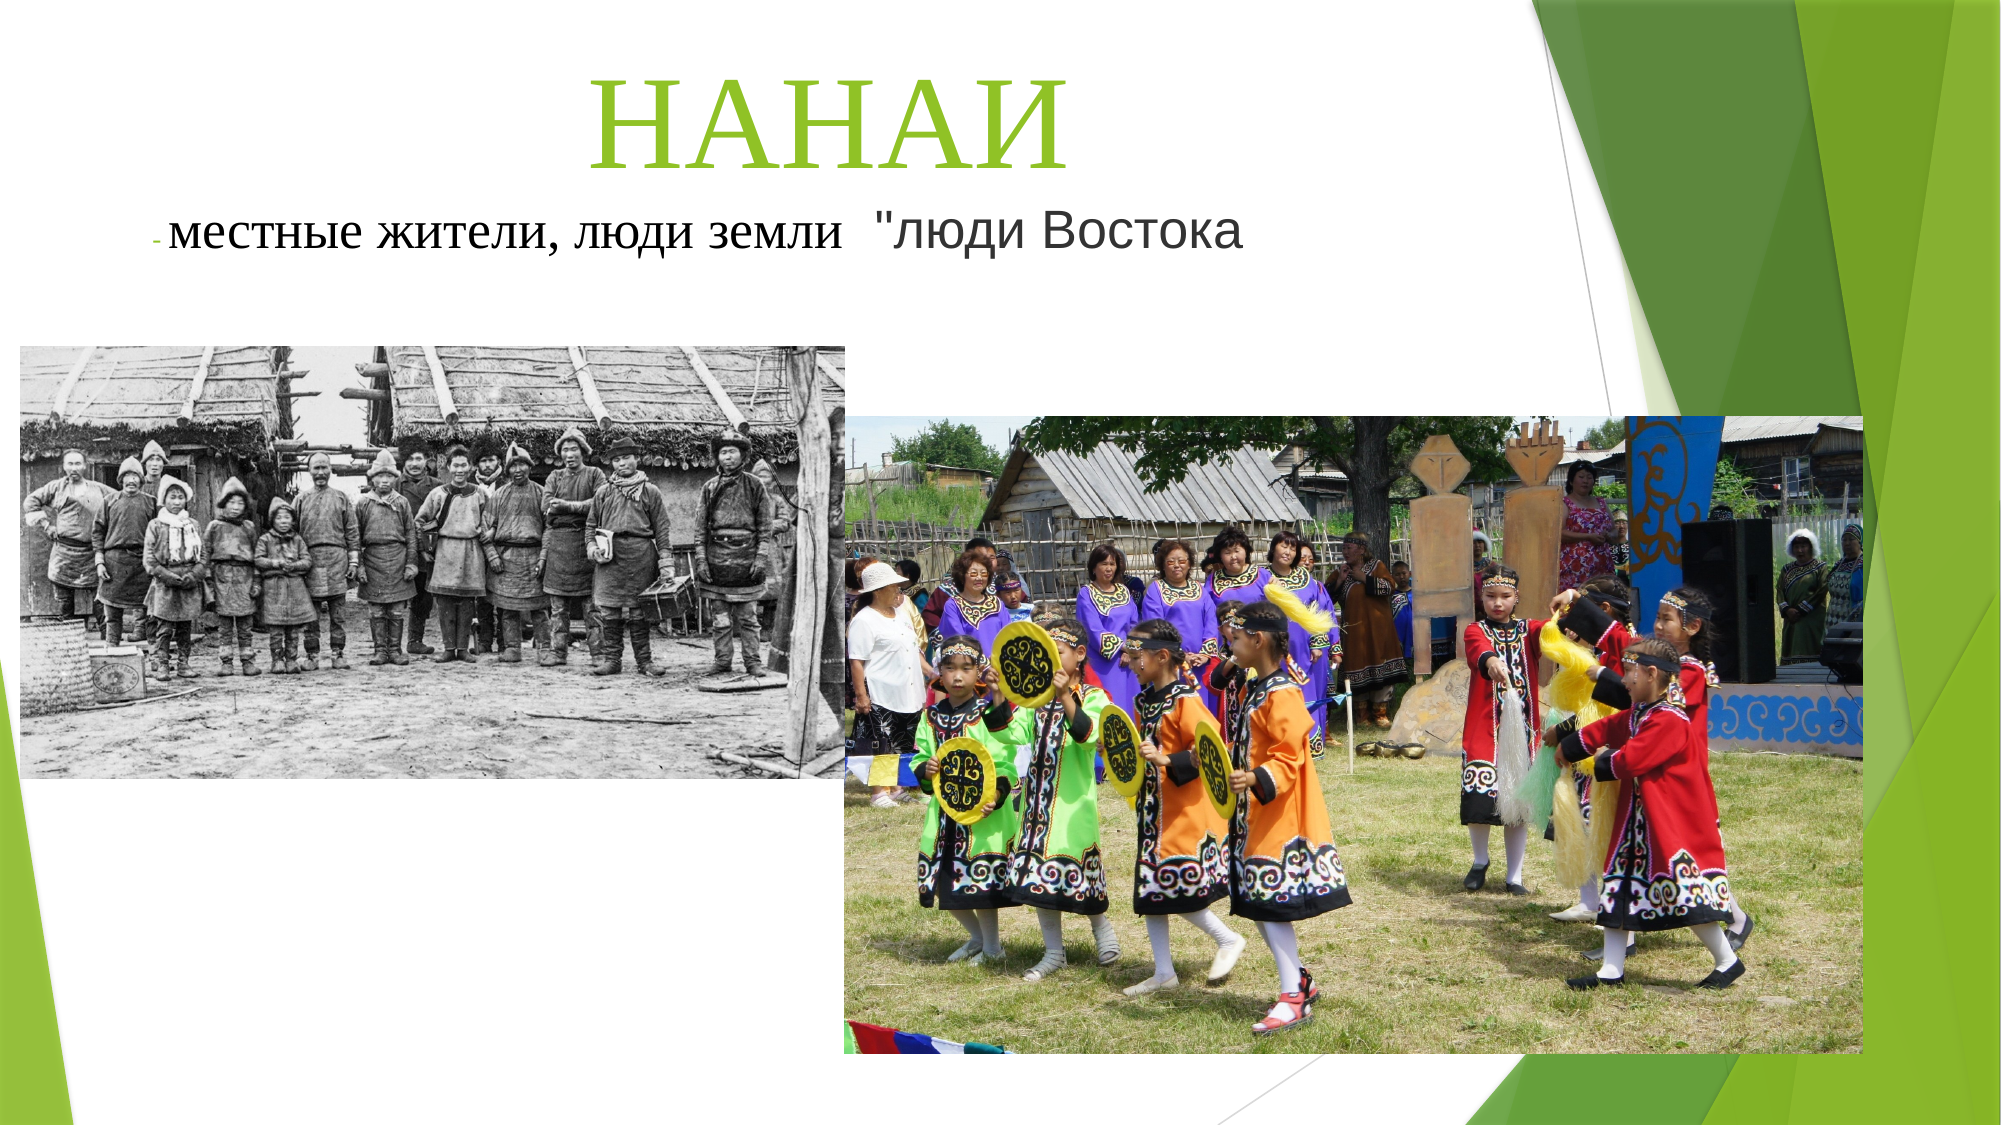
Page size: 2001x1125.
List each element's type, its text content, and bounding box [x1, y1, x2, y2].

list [844, 415, 1863, 1054]
title НАНАИ - местные жители, люди земли "люди Востока [137, 27, 1863, 268]
picture [20, 345, 846, 780]
